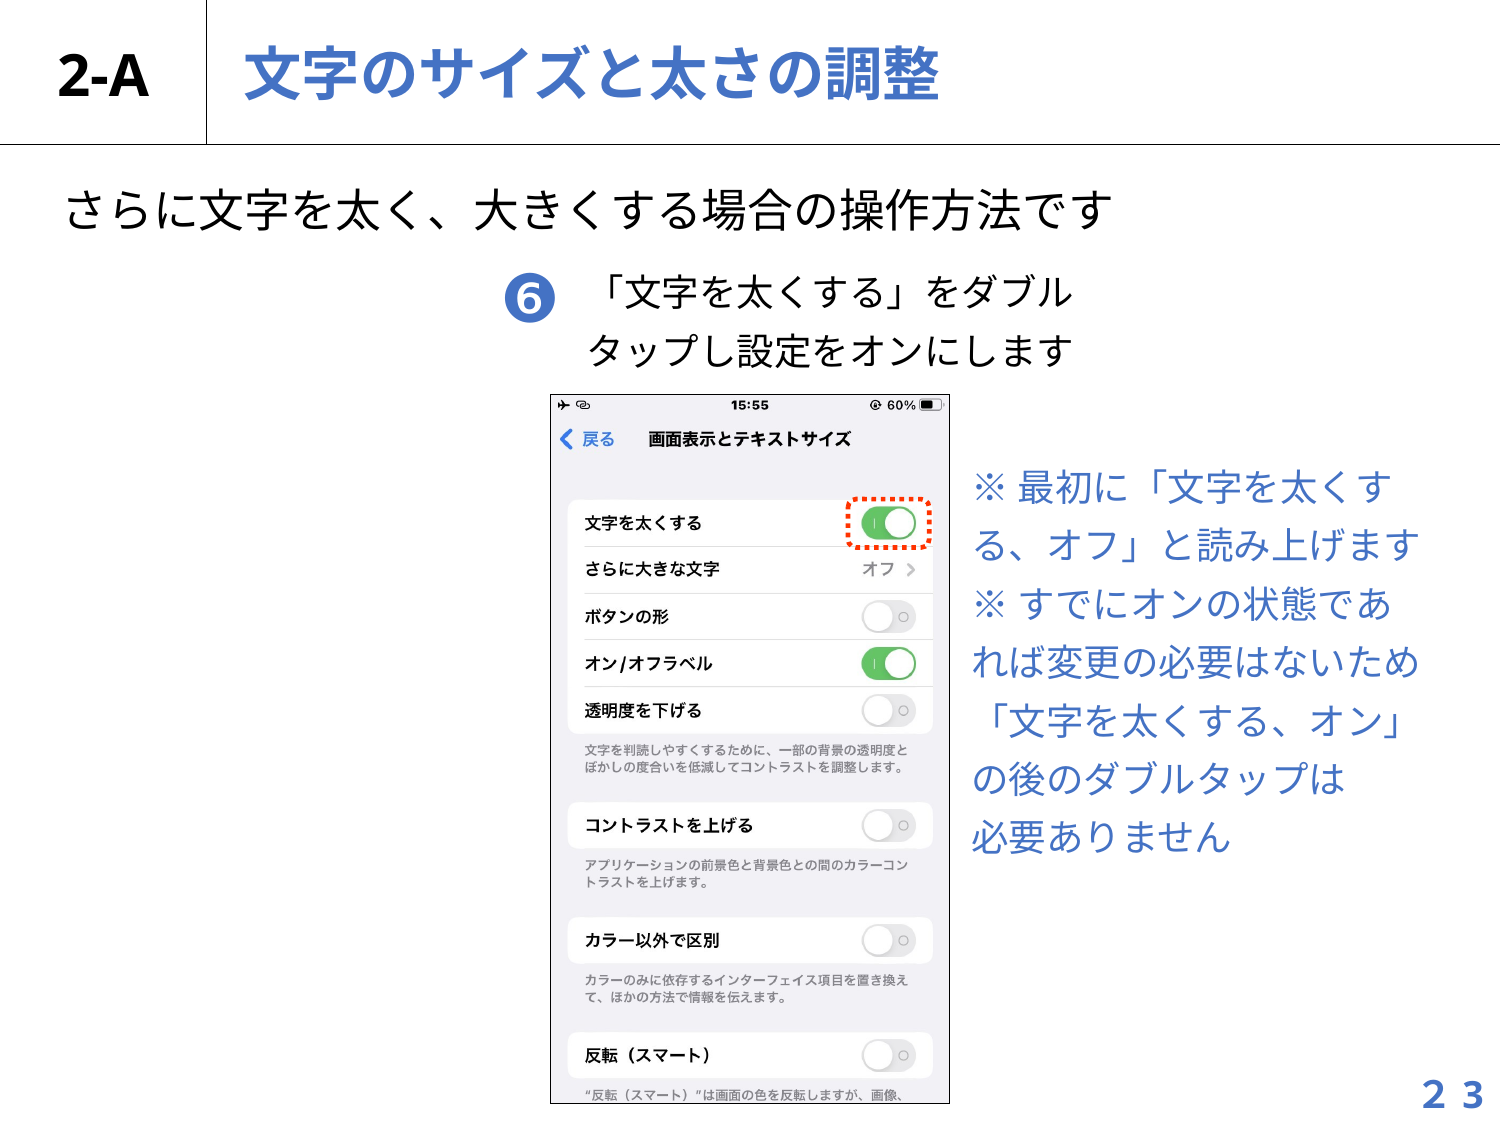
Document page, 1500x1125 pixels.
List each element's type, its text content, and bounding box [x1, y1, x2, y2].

text_box ２3 [1399, 1063, 1500, 1123]
text_box 2-A [0, 0, 207, 147]
title 文字のサイズと太さの調整 [228, 36, 1472, 116]
text_box 「文字を太くする」をダブル タップし設定をオンにします [571, 248, 1176, 381]
text_box ※最初に「文字を太くする、オフ」と読み上げます ※すでにオンの状態であれば変更の必要はないため「文字を太くする、オン」の後のダブルタップは 必要ありません [971, 442, 1422, 867]
text_box ❻ [486, 248, 563, 343]
picture [550, 394, 950, 1104]
text_box さらに文字を太く、大きくする場合の操作方法です [46, 180, 1422, 274]
